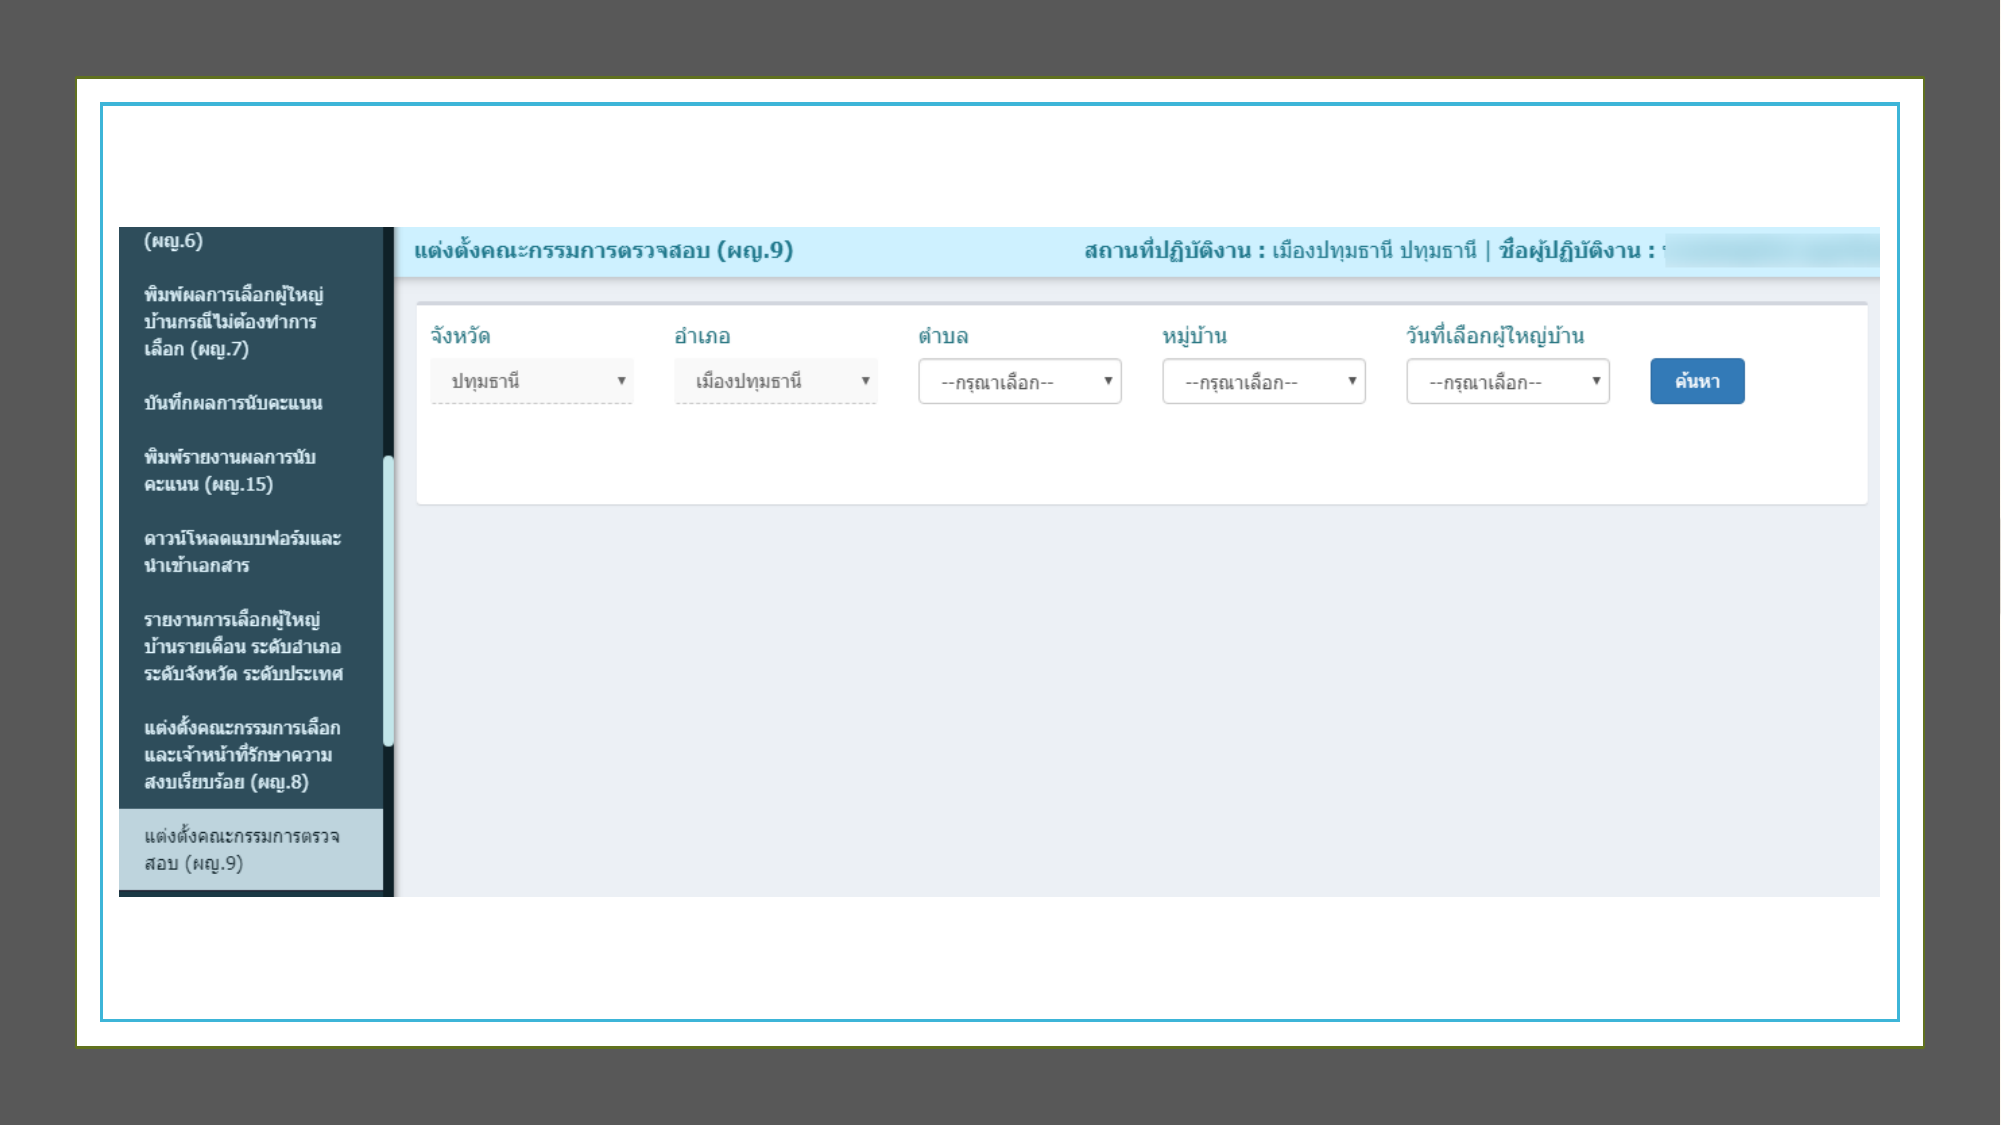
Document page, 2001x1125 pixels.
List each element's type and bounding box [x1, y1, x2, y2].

text_box [0, 0, 2000, 1125]
picture [119, 227, 1880, 897]
